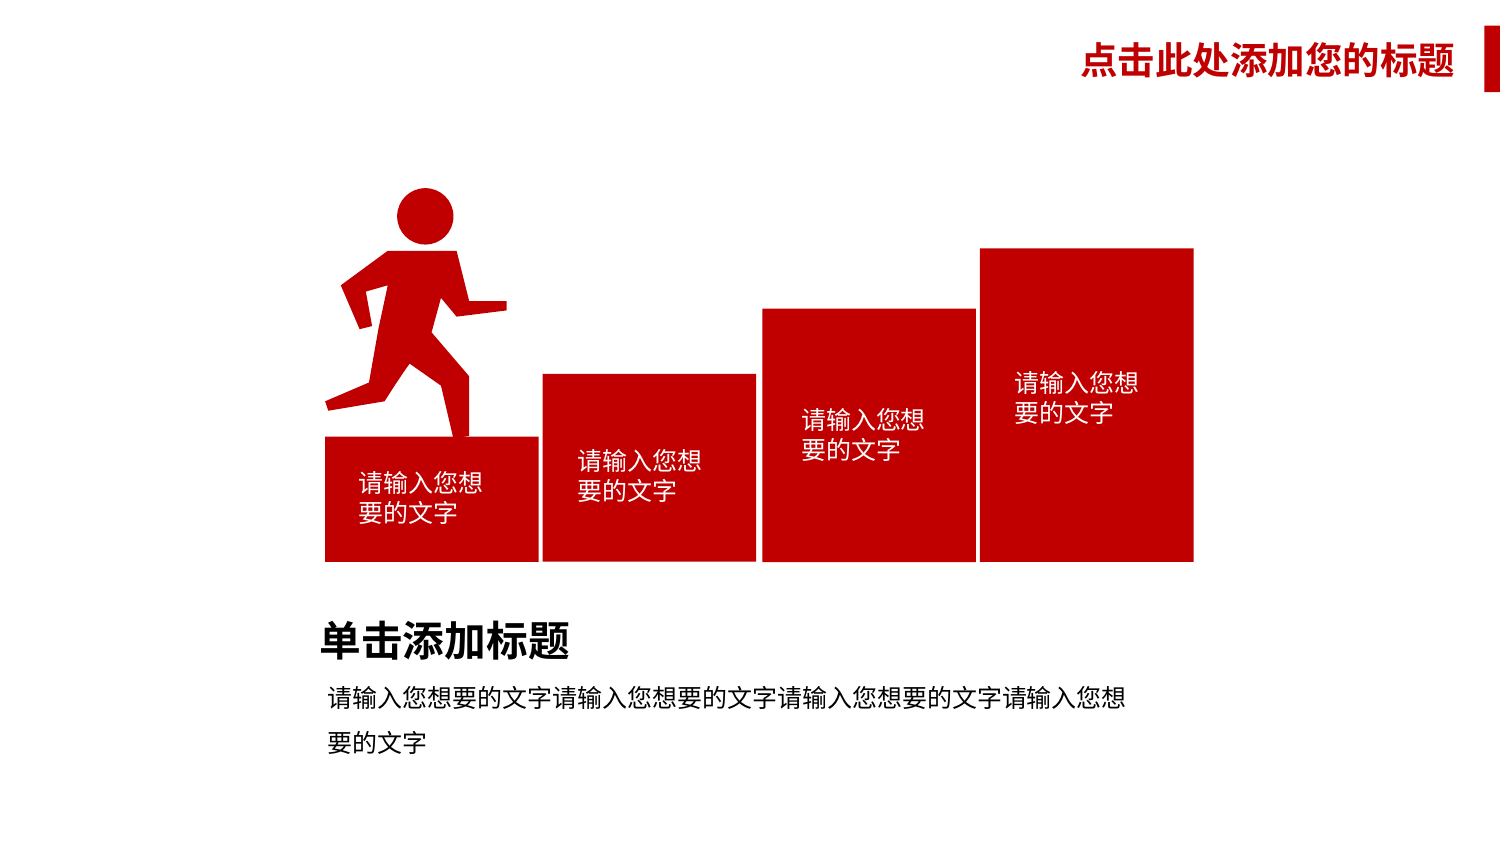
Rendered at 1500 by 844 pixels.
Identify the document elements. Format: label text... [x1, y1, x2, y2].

text_box 单击添加标题 [308, 583, 853, 671]
text_box [1482, 24, 1500, 94]
text_box 请输入您想要的文字 [347, 461, 514, 534]
text_box 请输入您想要的文字 [566, 440, 733, 512]
text_box 请输入您想要的文字 [1003, 361, 1170, 433]
text_box 请输入您想要的文字 [790, 399, 957, 471]
text_box [762, 308, 976, 563]
text_box 点击此处添加您的标题 [1037, 31, 1467, 88]
text_box [325, 250, 507, 439]
text_box [397, 188, 454, 245]
text_box 请输入您想要的文字请输入您想要的文字请输入您想要的文字请输入您想要的文字 [316, 661, 1148, 763]
text_box [979, 248, 1194, 562]
text_box [325, 436, 539, 562]
text_box [542, 373, 757, 562]
